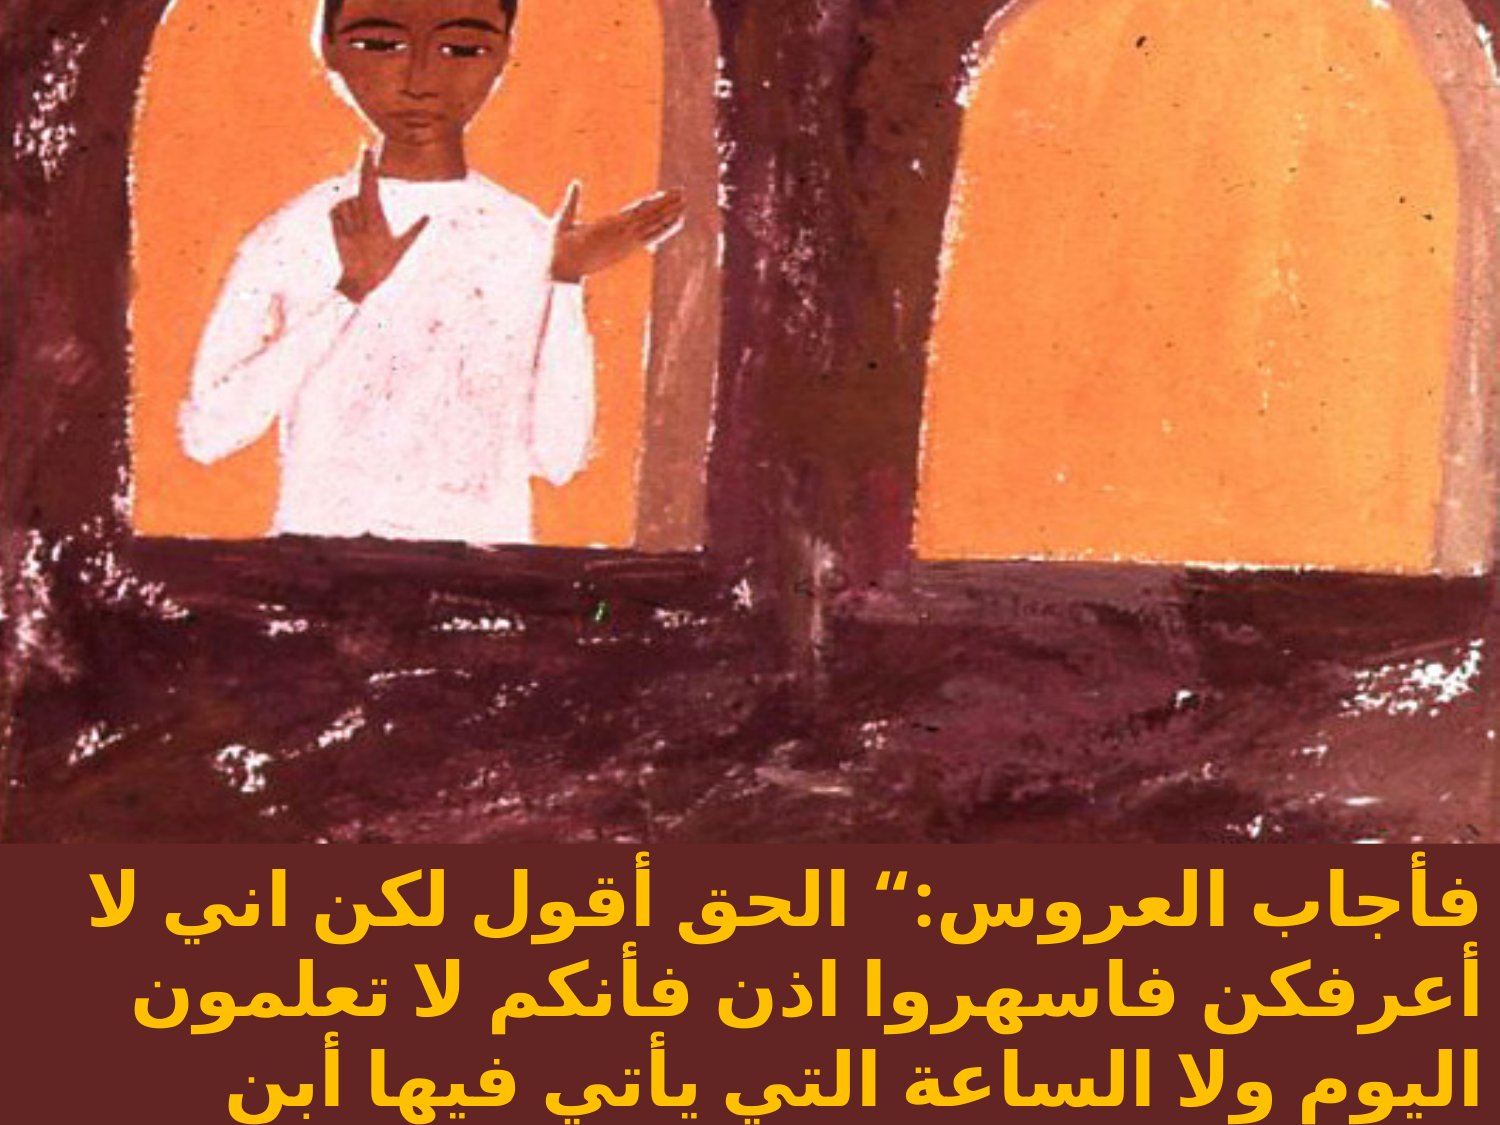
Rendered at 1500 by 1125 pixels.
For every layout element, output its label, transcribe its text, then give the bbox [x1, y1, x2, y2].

text_box فأجاب العروس:“ الحق أقول لكن اني لا أعرفكن فاسهروا اذن فأنكم لا تعلمون اليوم ولا الساعة التي يأتي فيها أبن الأنسان“. [0, 851, 1500, 1125]
picture [0, 0, 1500, 844]
